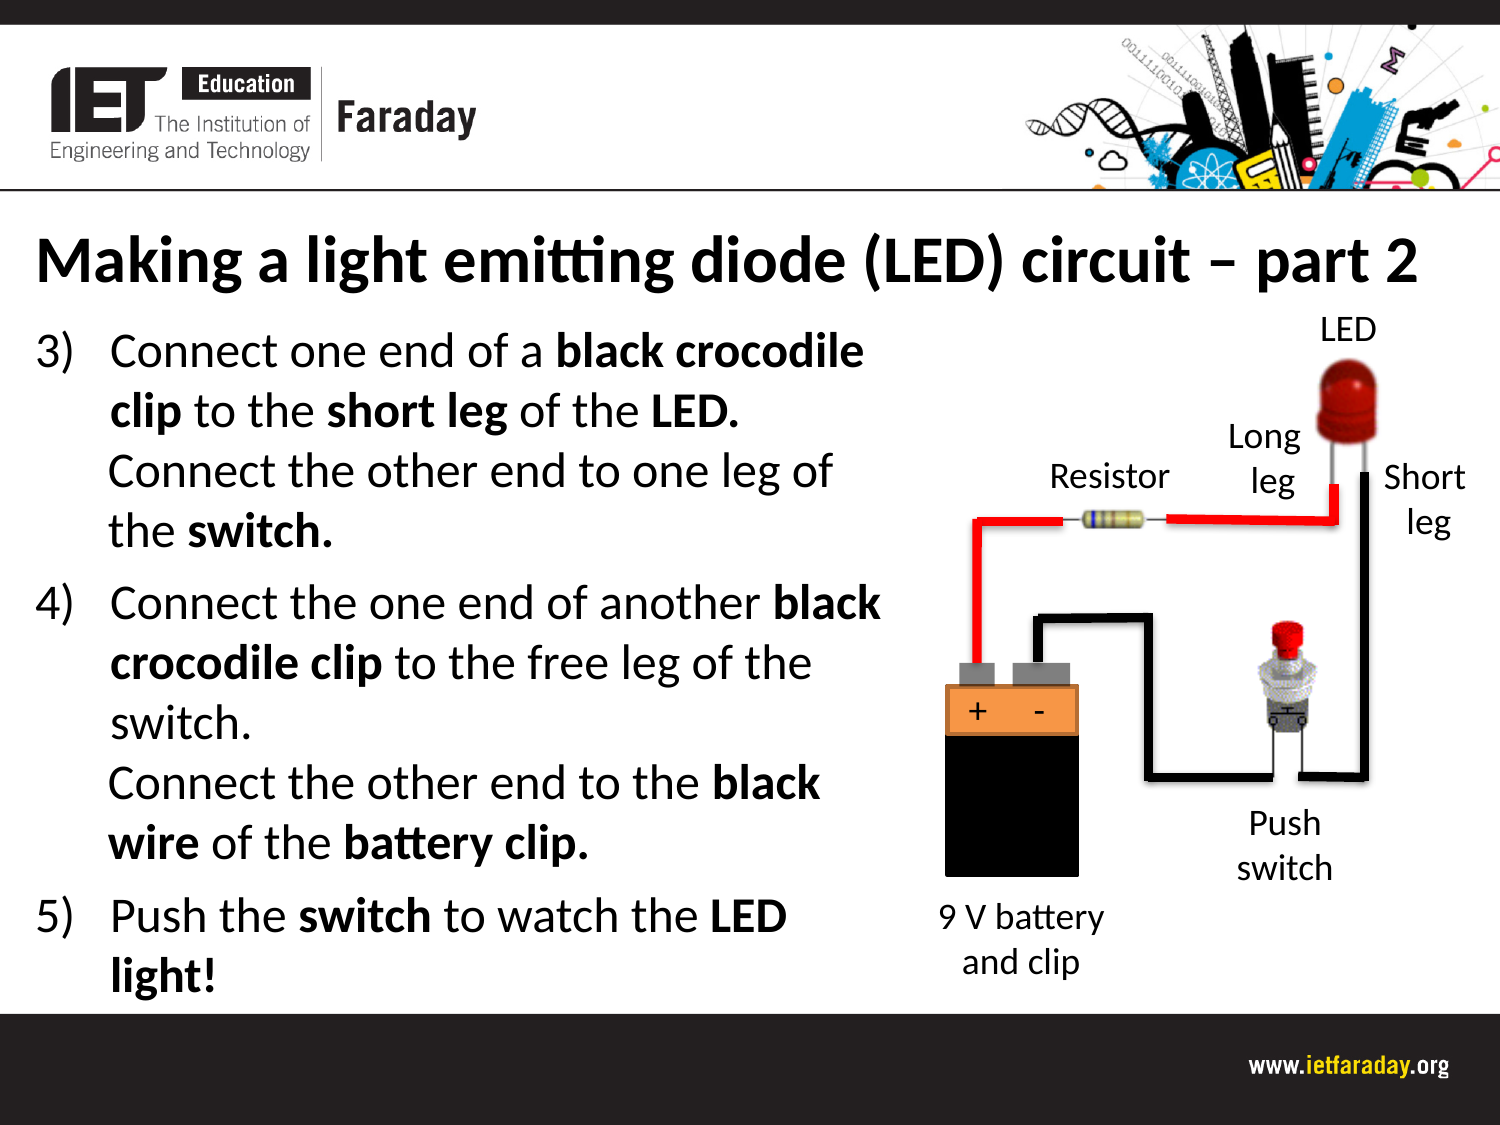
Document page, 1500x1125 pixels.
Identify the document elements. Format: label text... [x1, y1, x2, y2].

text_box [913, 296, 1489, 991]
text_box Connect one end of a black crocodile clip to the short leg of the LED. Connect the other end to one leg of the switch. Connect the one end of another black crocodile clip to the free leg of the switch. Connect the other end to the black wire of the battery clip. Push the switch to watch the LED light! [20, 309, 912, 1083]
text_box Making a light emitting diode (LED) circuit – part 2 [21, 208, 1462, 303]
picture [0, 0, 1500, 1125]
